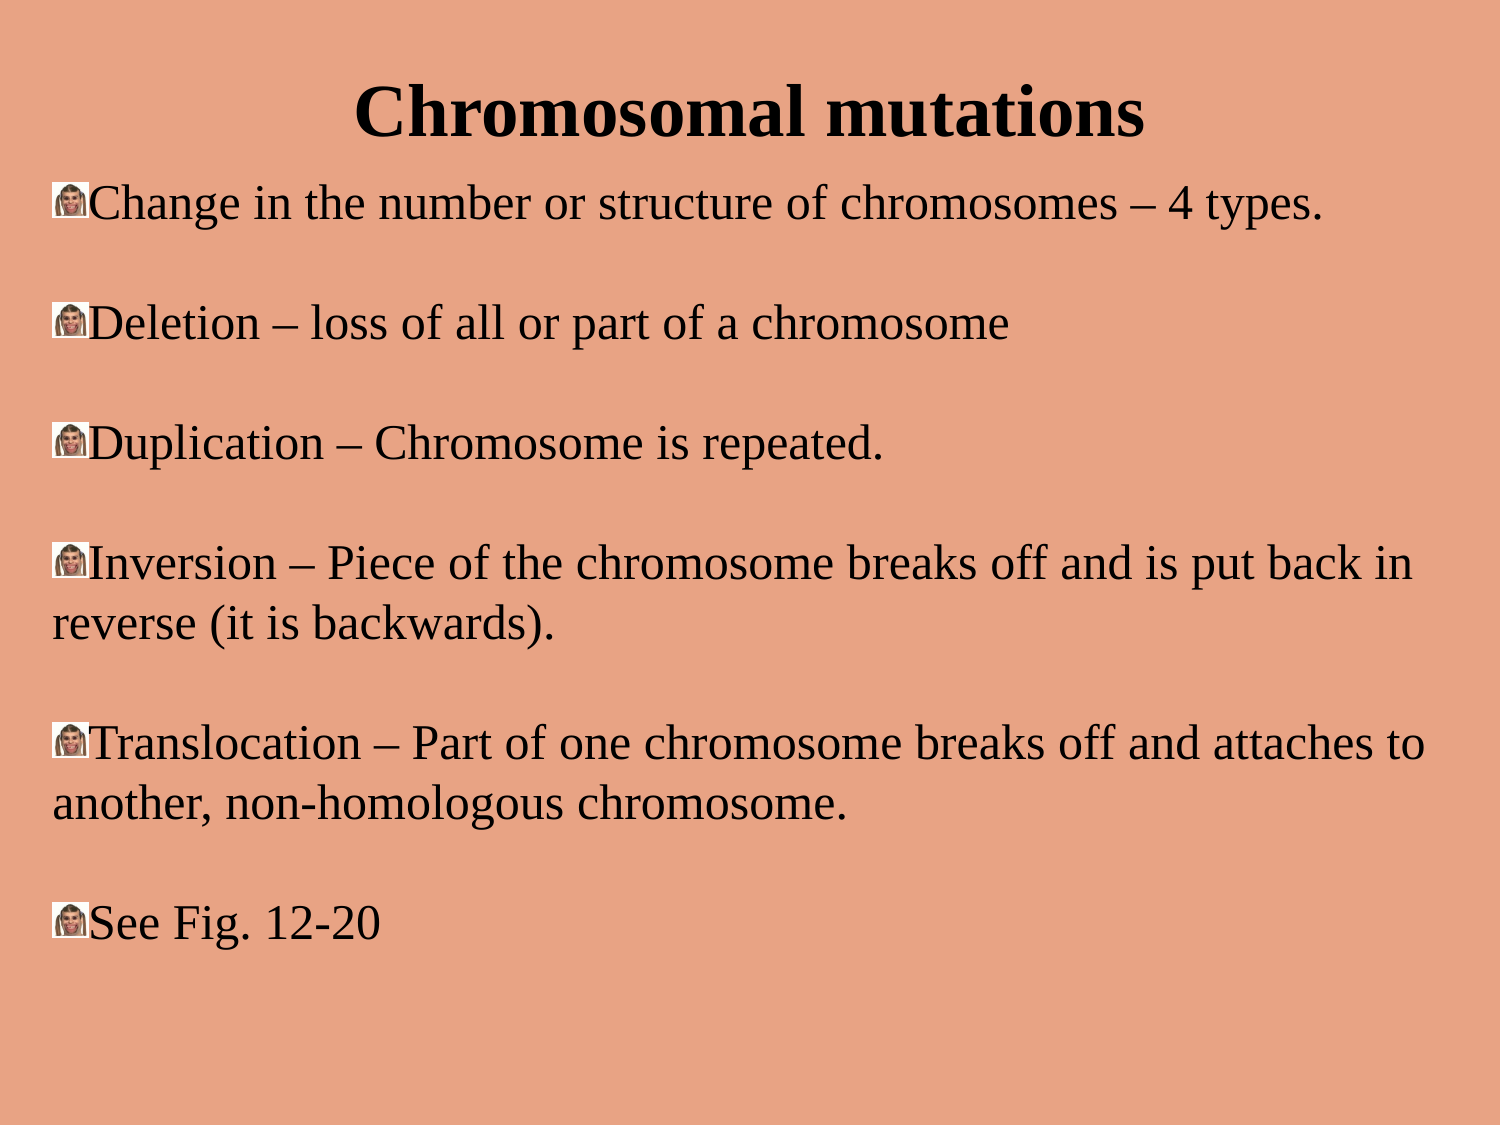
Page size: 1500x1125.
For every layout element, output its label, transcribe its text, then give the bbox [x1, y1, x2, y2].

title Chromosomal mutations [75, 45, 1425, 162]
text_box Change in the number or structure of chromosomes – 4 types. Deletion – loss of all or part of a chromosome Duplication – Chromosome is repeated. Inversion – Piece of the chromosome breaks off and is put back in reverse (it is backwards). Translocation – Part of one chromosome breaks off and attaches to another, non-homologous chromosome. See Fig. 12-20 [37, 162, 1463, 1003]
picture [52, 302, 89, 338]
picture [52, 542, 89, 578]
picture [52, 722, 89, 758]
picture [52, 422, 89, 458]
picture [52, 902, 89, 938]
picture [52, 182, 89, 218]
